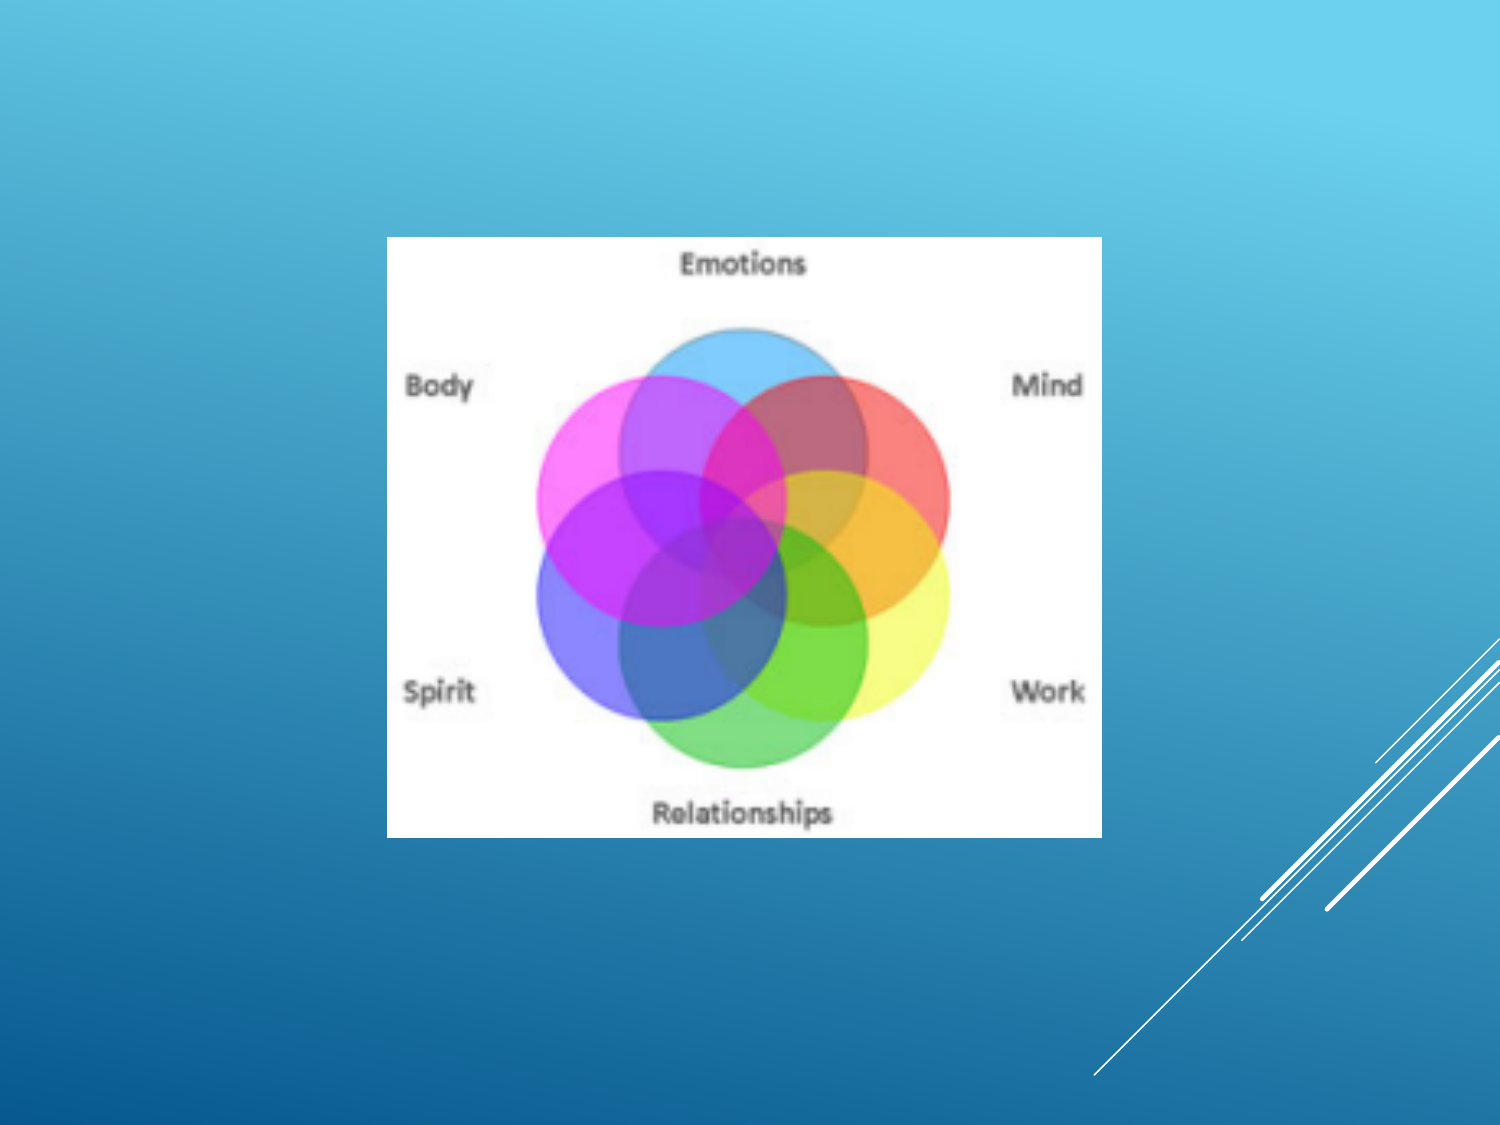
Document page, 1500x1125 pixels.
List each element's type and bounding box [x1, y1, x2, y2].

picture [387, 237, 1102, 838]
